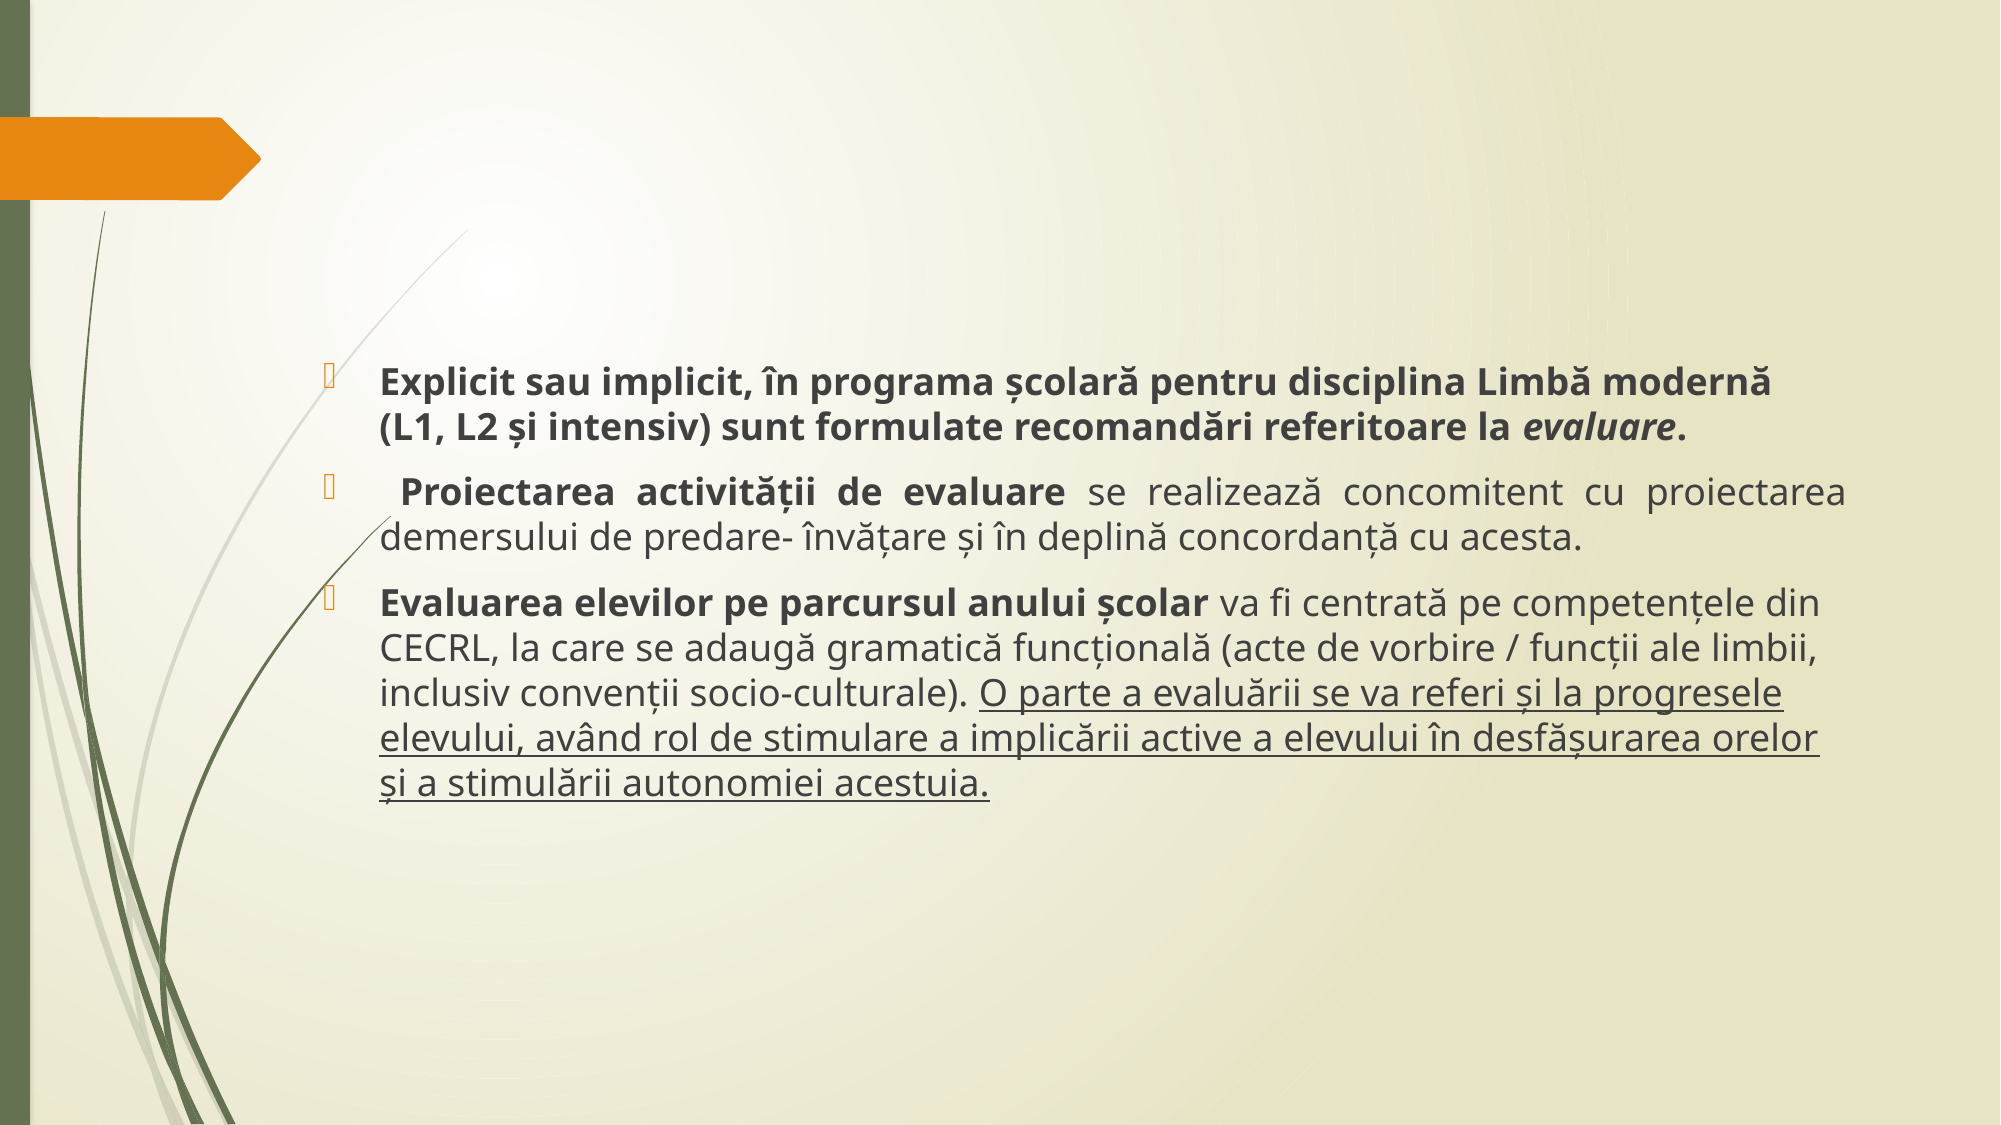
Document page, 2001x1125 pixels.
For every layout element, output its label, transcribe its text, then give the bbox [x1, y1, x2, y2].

list Explicit sau implicit, în programa şcolară pentru disciplina Limbă modernă (L1, L2 şi intensiv) sunt formulate recomandări referitoare la evaluare. Proiectarea activităţii de evaluare se realizează concomitent cu proiectarea demersului de predare- învăţare şi în deplină concordanţă cu acesta. Evaluarea elevilor pe parcursul anului școlar va fi centrată pe competențele din CECRL, la care se adaugă gramatică funcţională (acte de vorbire / funcții ale limbii, inclusiv convenții socio-culturale). O parte a evaluării se va referi și la progresele elevului, având rol de stimulare a implicării active a elevului în desfășurarea orelor și a stimulării autonomiei acestuia. [308, 350, 1863, 970]
